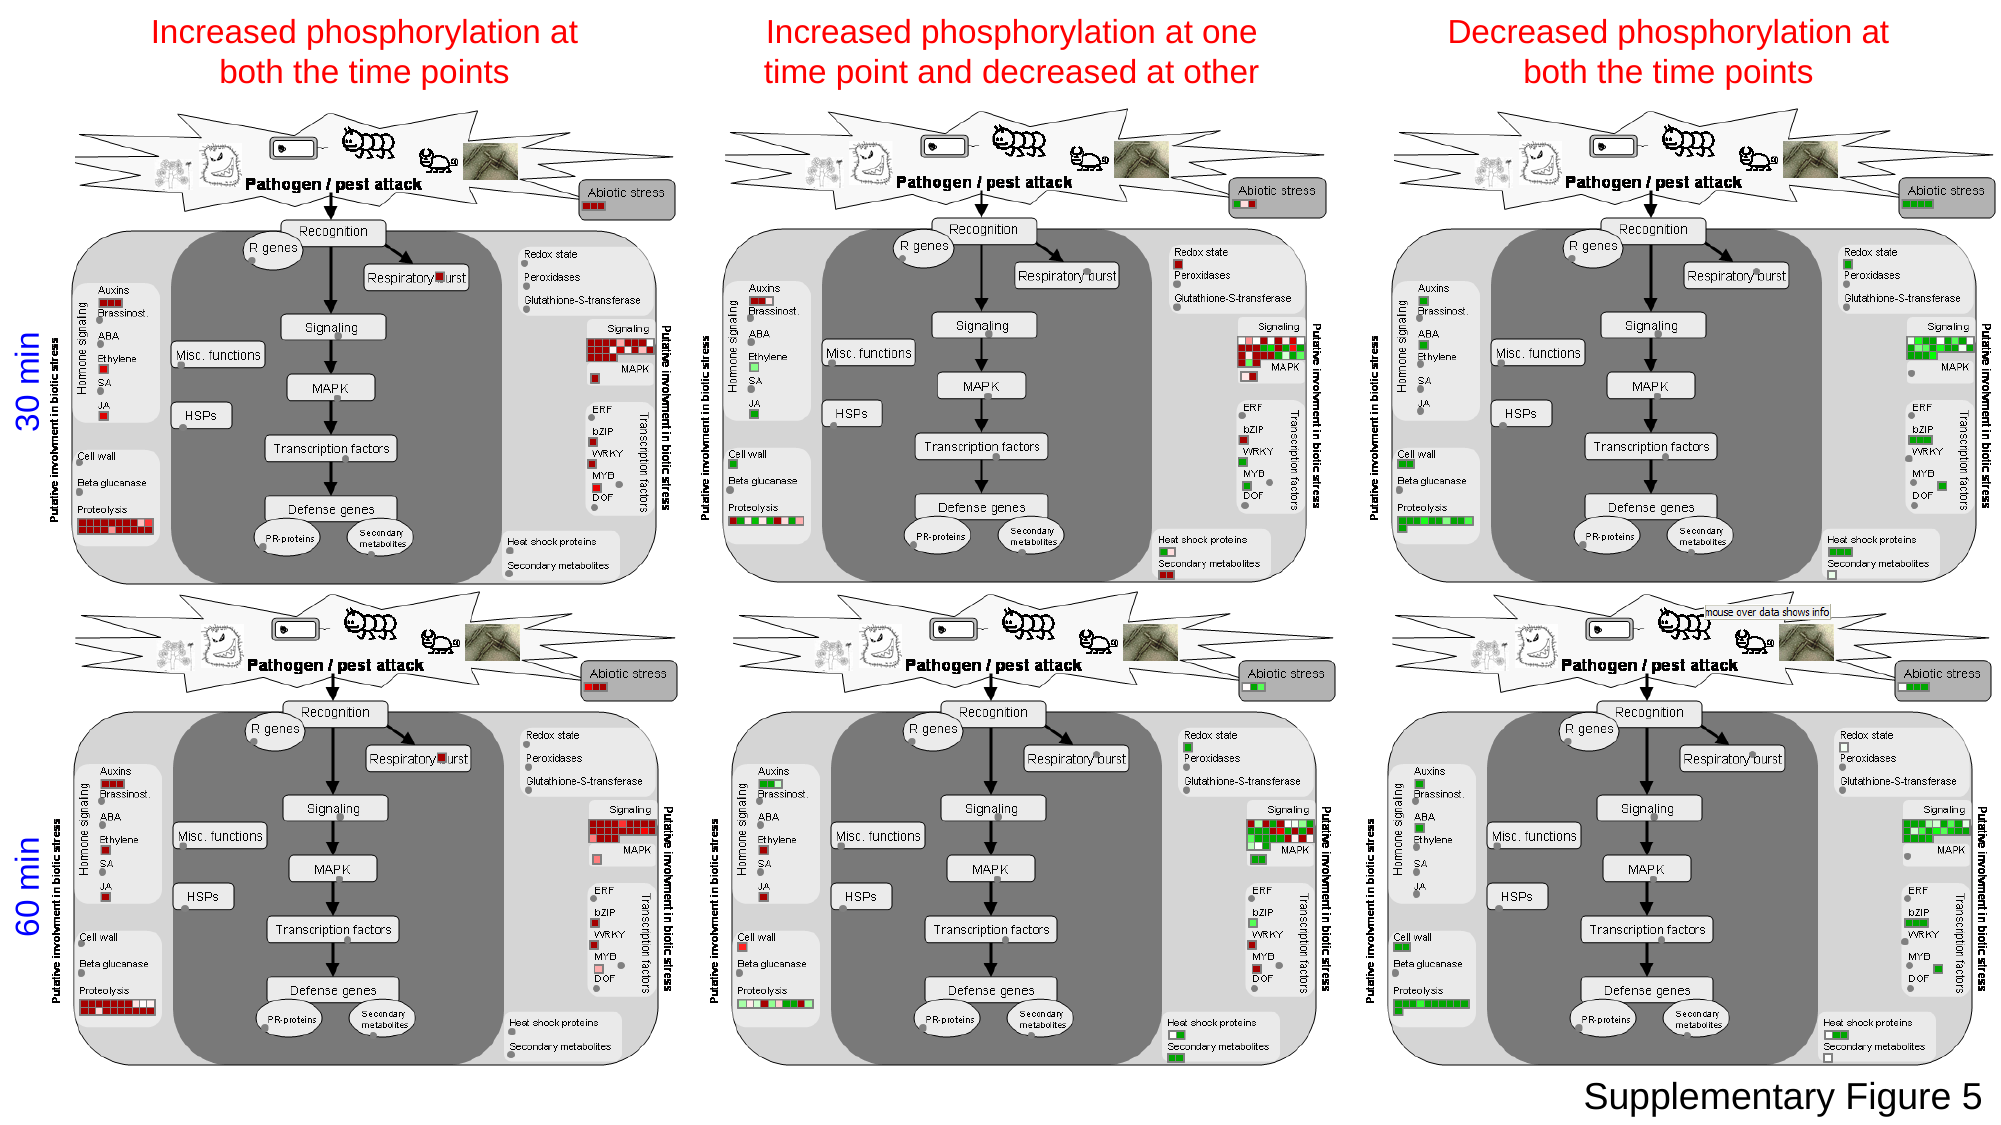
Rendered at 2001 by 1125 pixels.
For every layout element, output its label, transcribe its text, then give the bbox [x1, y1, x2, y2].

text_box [0, 3, 2000, 1073]
text_box Supplementary Figure 5 [1564, 1073, 1998, 1125]
